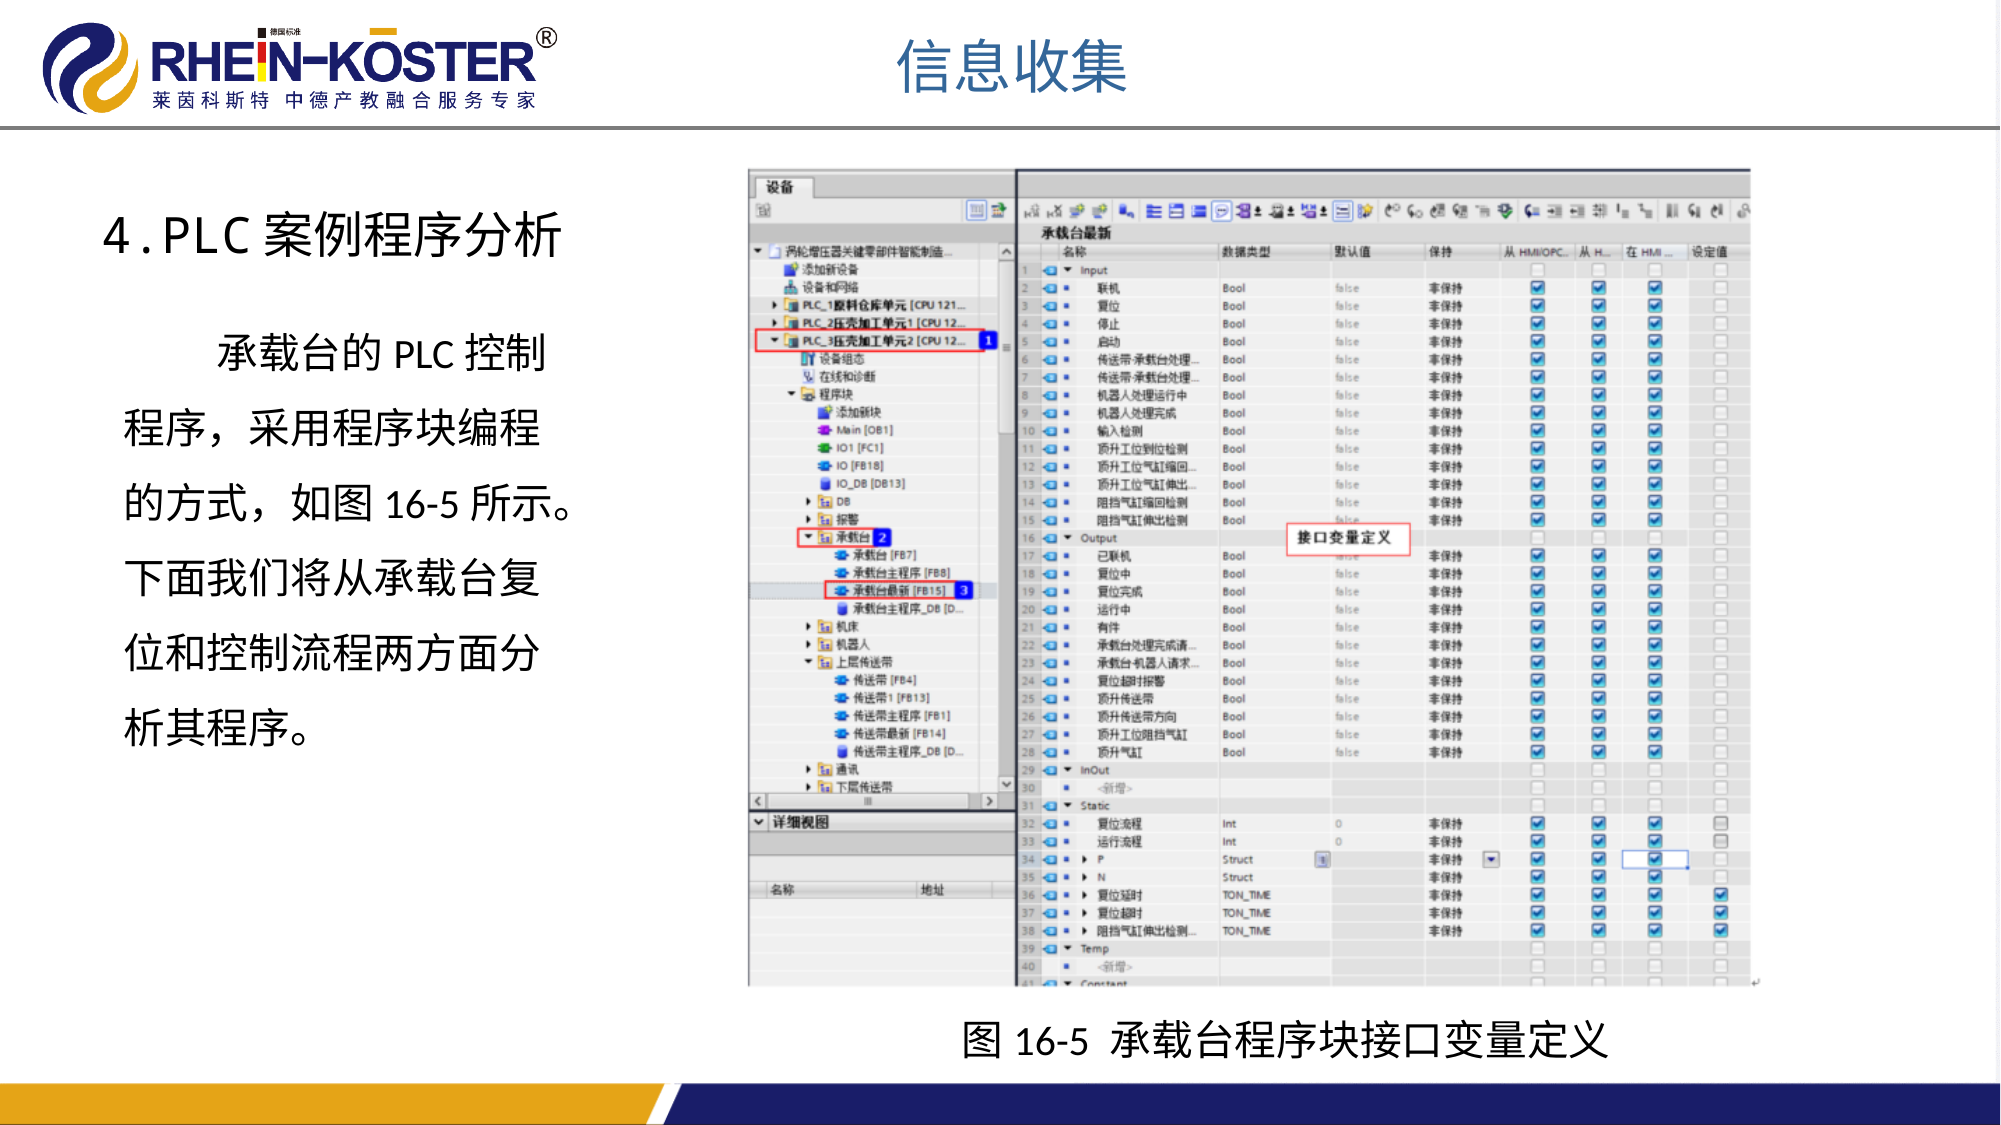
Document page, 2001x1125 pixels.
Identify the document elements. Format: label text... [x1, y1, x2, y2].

list 信息收集 [499, 31, 1525, 124]
text_box 承载台的PLC控制程序，采用程序块编程的方式，如图16-5所示。下面我们将从承载台复位和控制流程两方面分析其程序。 [108, 294, 580, 759]
text_box 图16-5 承载台程序块接口变量定义 [947, 1006, 1626, 1072]
text_box 4.PLC案例程序分析 [86, 165, 579, 271]
picture [0, 0, 2001, 1125]
